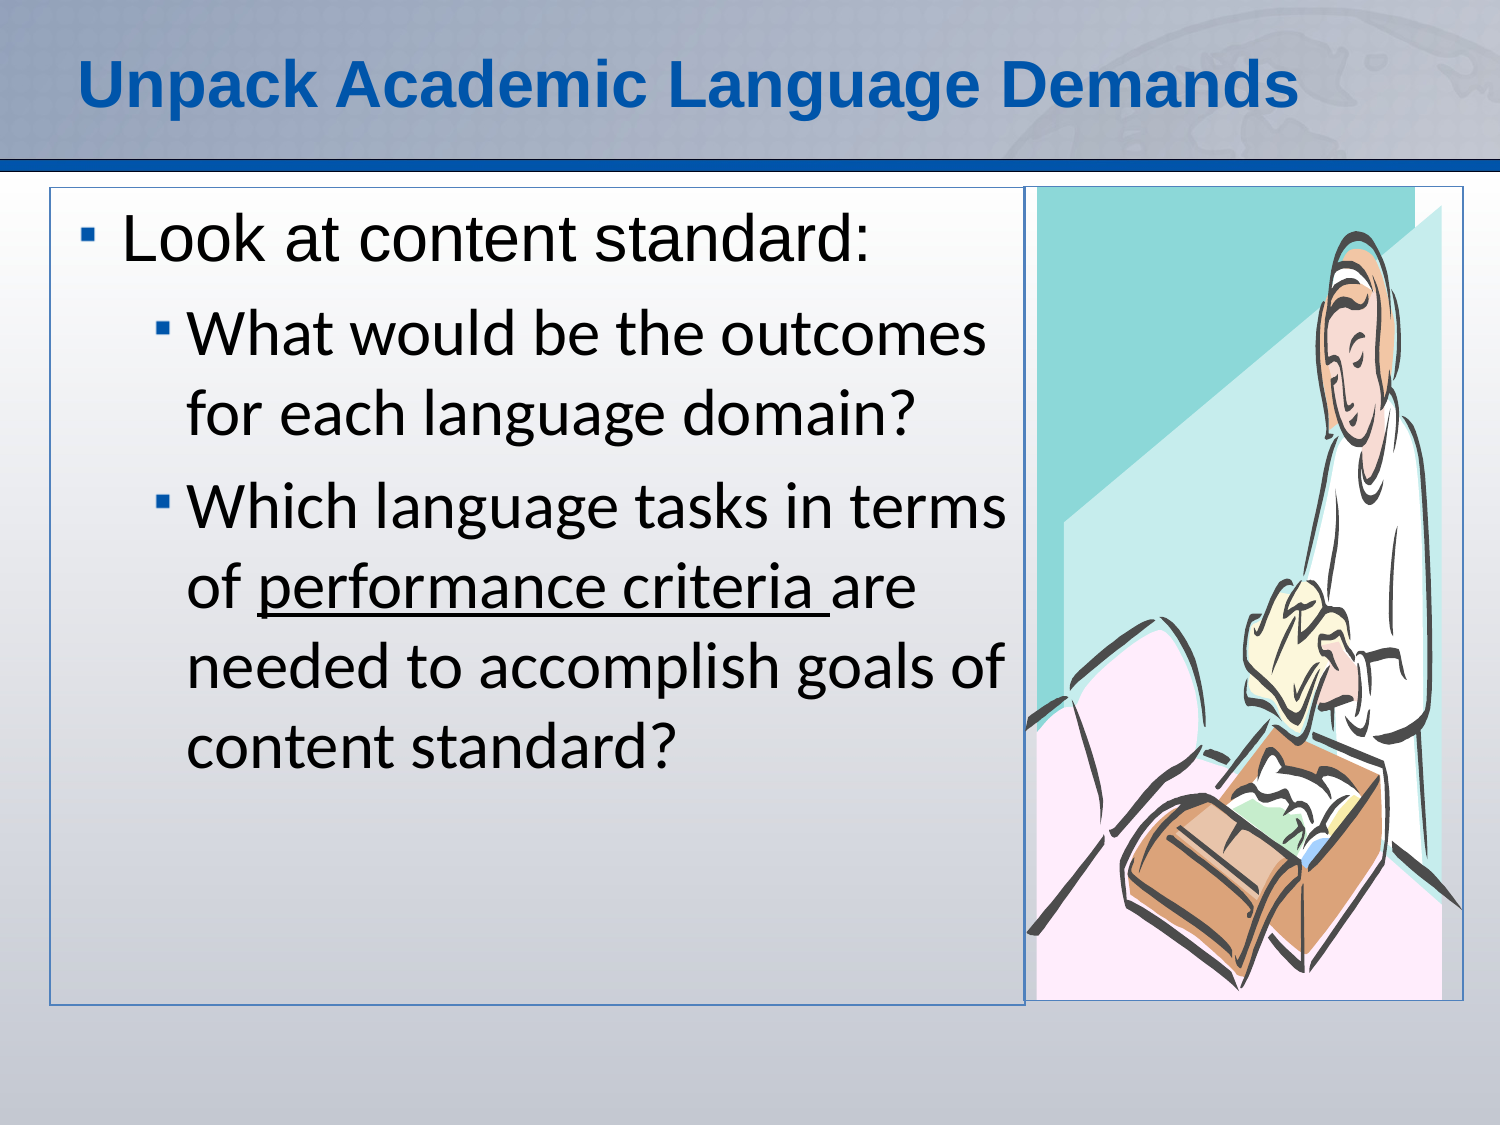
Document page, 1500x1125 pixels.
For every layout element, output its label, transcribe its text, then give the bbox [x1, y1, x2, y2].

picture [0, 0, 1500, 1125]
list Look at content standard: What would be the outcomes for each language domain? Which language tasks in terms of performance criteria are needed to accomplish goals of content standard? [49, 187, 1022, 1006]
title Unpack Academic Language Demands [62, 0, 1413, 176]
